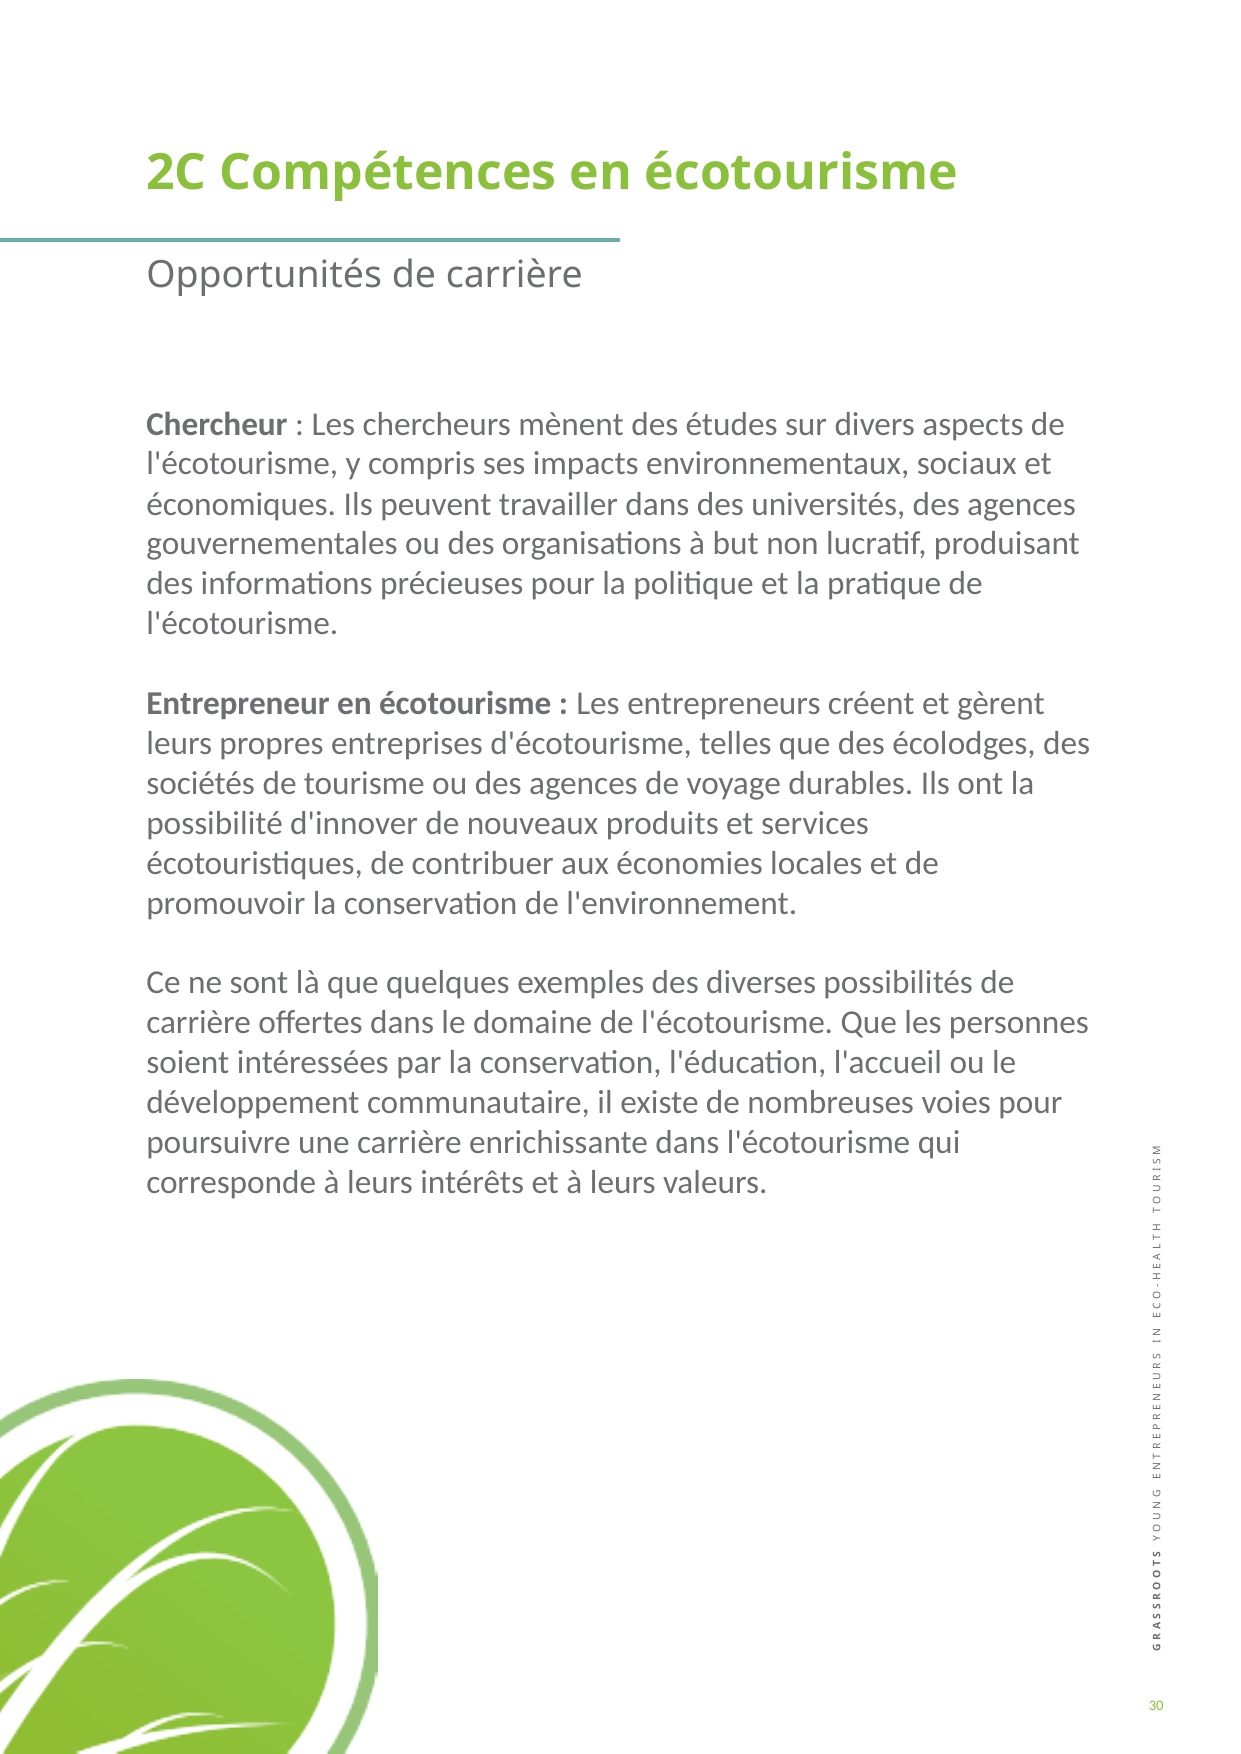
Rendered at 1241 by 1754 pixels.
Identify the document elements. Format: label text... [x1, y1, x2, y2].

list Chercheur : Les chercheurs mènent des études sur divers aspects de l'écotourisme, y compris ses impacts environnementaux, sociaux et économiques. Ils peuvent travailler dans des universités, des agences gouvernementales ou des organisations à but non lucratif, produisant des informations précieuses pour la politique et la pratique de l'écotourisme. Entrepreneur en écotourisme : Les entrepreneurs créent et gèrent leurs propres entreprises d'écotourisme, telles que des écolodges, des sociétés de tourisme ou des agences de voyage durables. Ils ont la possibilité d'innover de nouveaux produits et services écotouristiques, de contribuer aux économies locales et de promouvoir la conservation de l'environnement. Ce ne sont là que quelques exemples des diverses possibilités de carrière offertes dans le domaine de l'écotourisme. Que les personnes soient intéressées par la conservation, l'éducation, l'accueil ou le développement communautaire, il existe de nombreuses voies pour poursuivre une carrière enrichissante dans l'écotourisme qui corresponde à leurs intérêts et à leurs valeurs. [131, 394, 1109, 1609]
slide_number 30 [1125, 1666, 1187, 1743]
list Opportunités de carrière [131, 242, 1109, 371]
list 2C Compétences en écotourisme [131, 132, 1109, 242]
